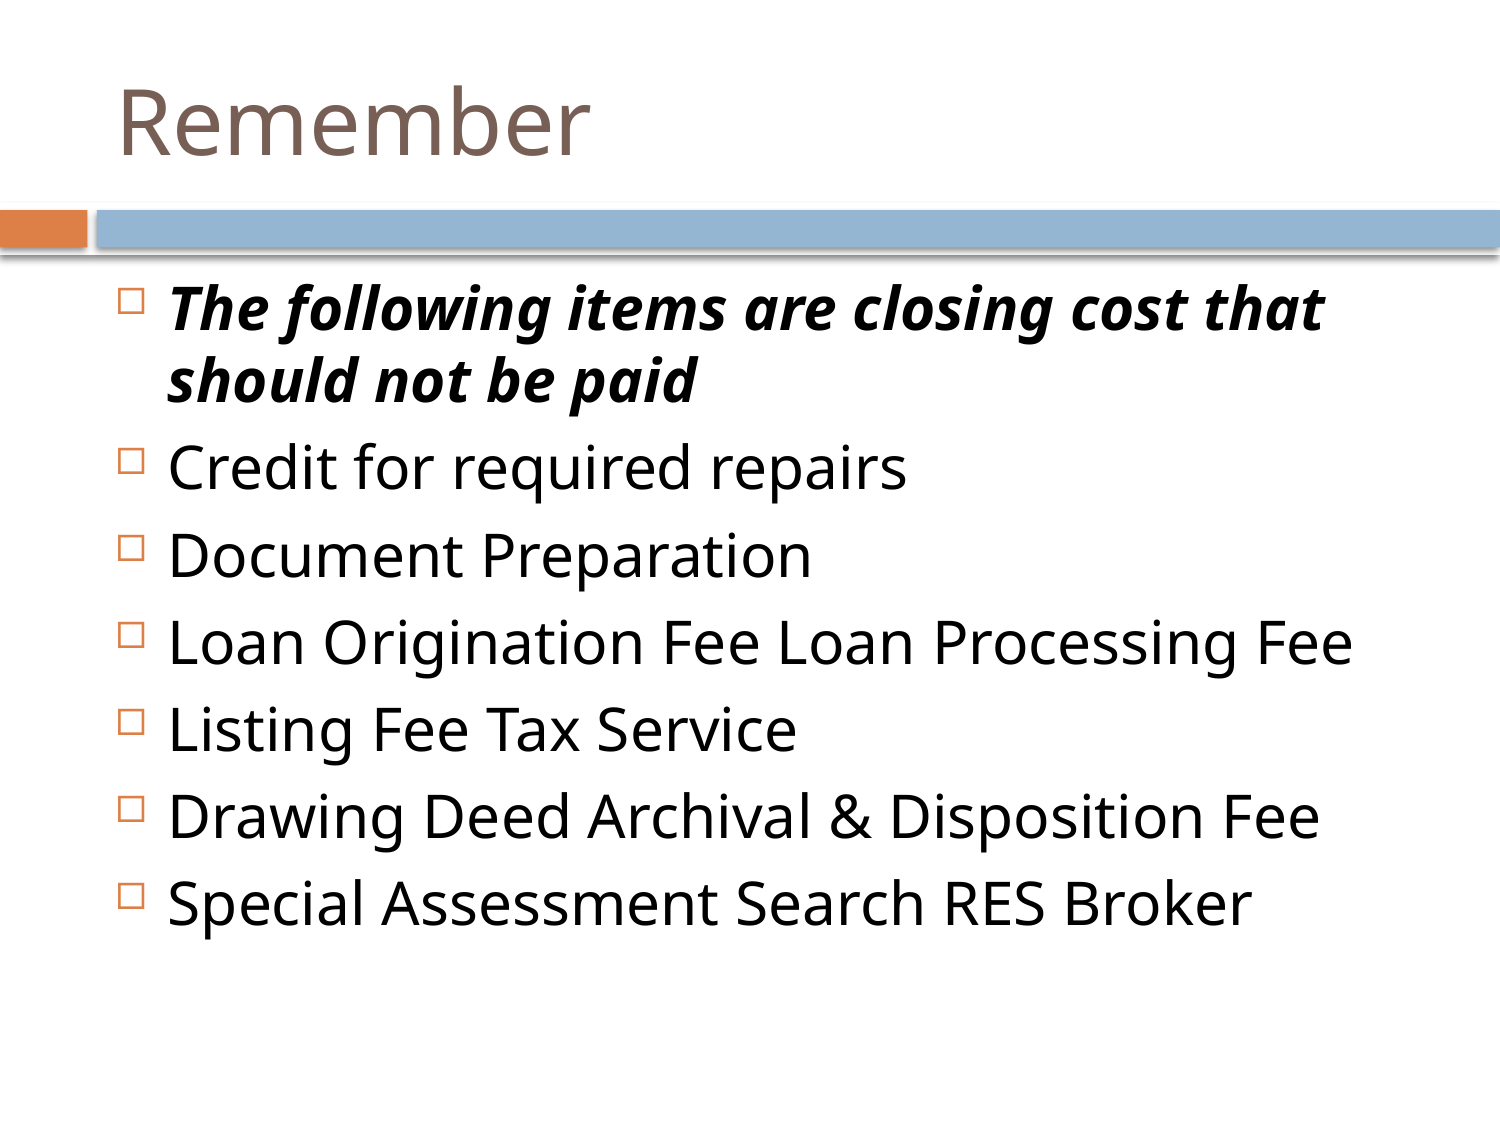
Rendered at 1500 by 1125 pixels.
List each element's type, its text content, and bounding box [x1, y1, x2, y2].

title Remember [100, 37, 1438, 200]
list The following items are closing cost that should not be paid Credit for required repairs Document Preparation Loan Origination Fee Loan Processing Fee Listing Fee Tax Service Drawing Deed Archival & Disposition Fee Special Assessment Search RES Broker [100, 262, 1438, 1000]
